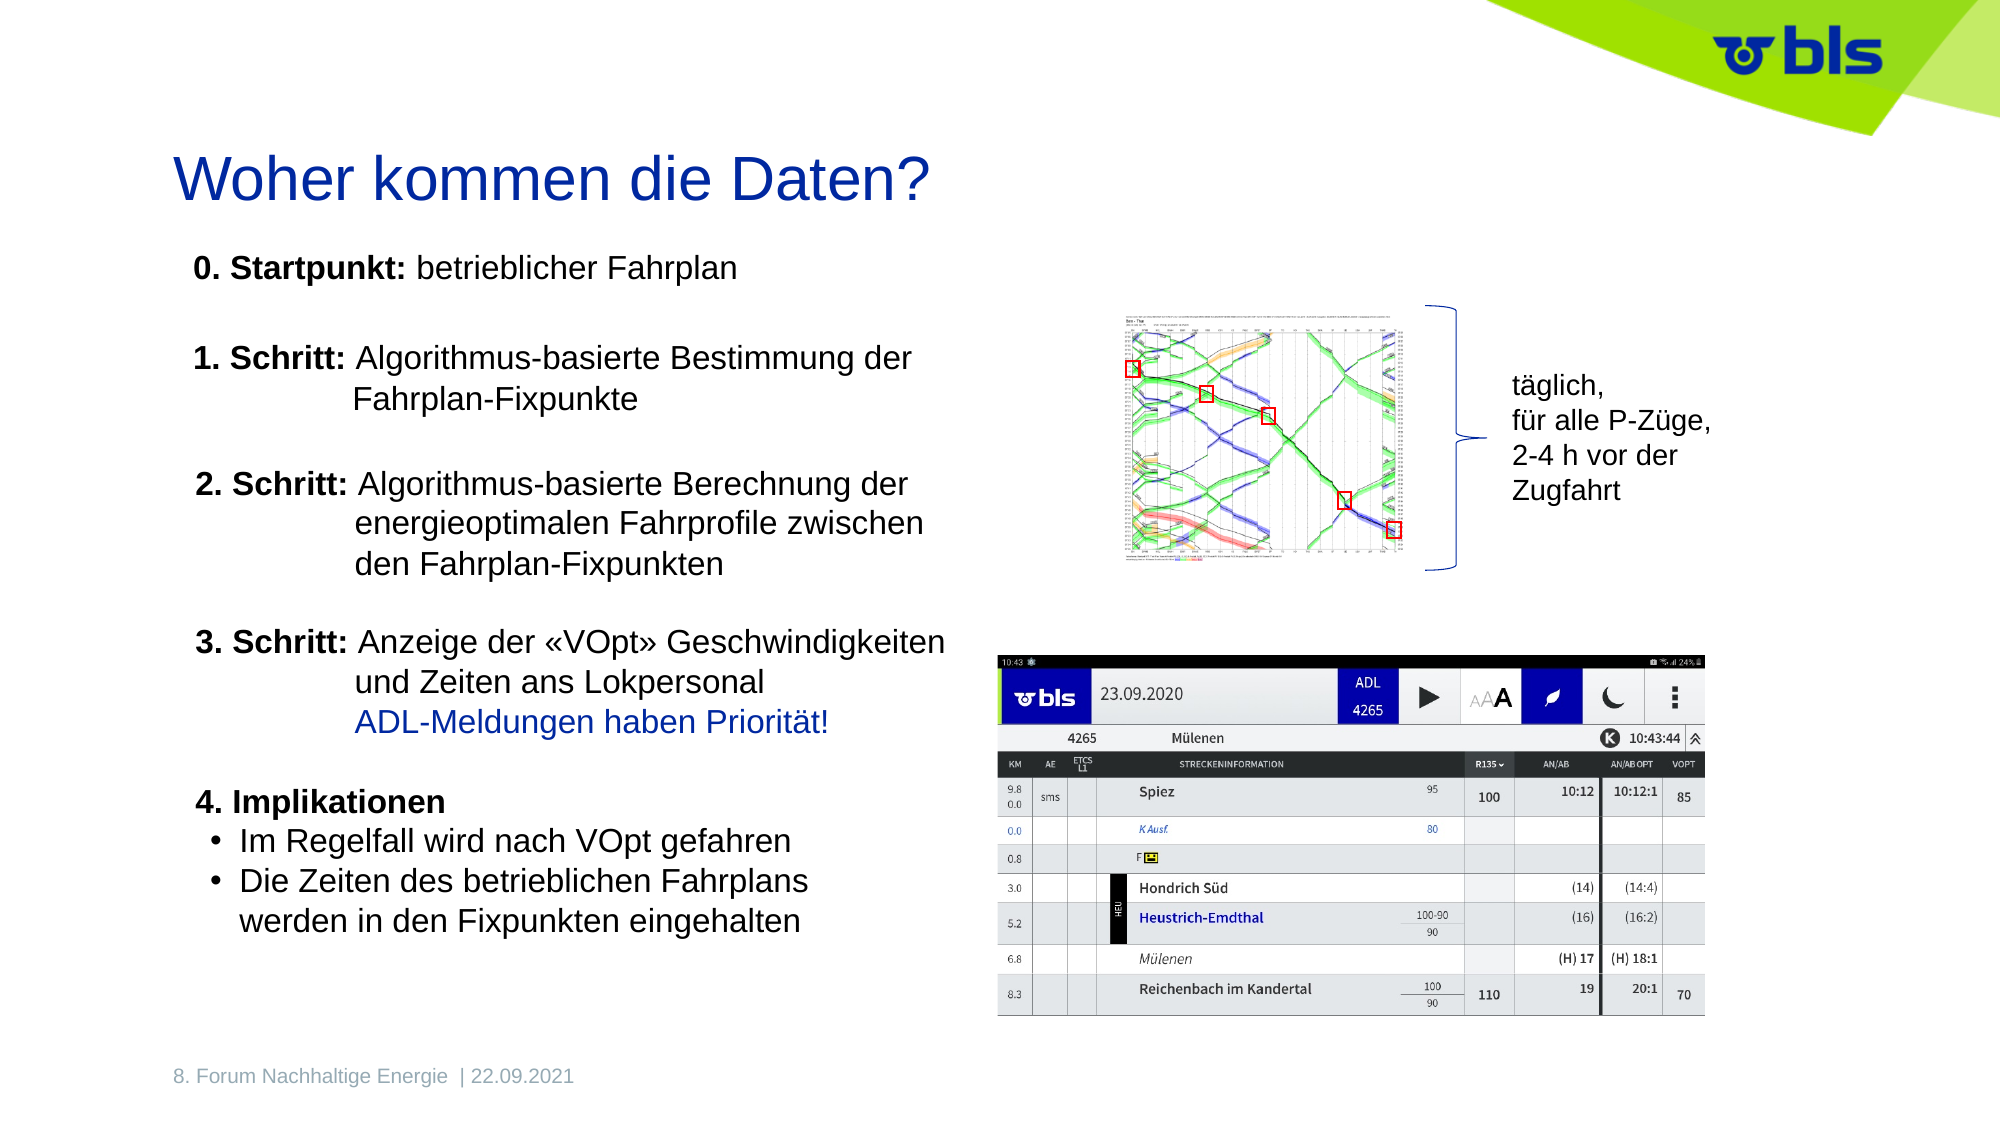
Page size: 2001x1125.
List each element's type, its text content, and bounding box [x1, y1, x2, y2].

text_box 2. Schritt: Algorithmus-basierte Berechnung der energieoptimalen Fahrprofile zwischen den Fahrplan-Fixpunkten [180, 454, 963, 589]
text_box 0. Startpunkt: betrieblicher Fahrplan [178, 238, 963, 294]
text_box 4. Implikationen Im Regelfall wird nach VOpt gefahren Die Zeiten des betrieblichen Fahrplans werden in den Fixpunkten eingehalten [180, 772, 997, 947]
text_box [1425, 305, 1488, 571]
text_box 1. Schritt: Algorithmus-basierte Bestimmung der Fahrplan-Fixpunkte [178, 329, 961, 424]
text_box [1122, 314, 1405, 563]
text_box täglich, für alle P-Züge, 2-4 h vor der Zugfahrt [1497, 359, 1736, 514]
text_box 3. Schritt: Anzeige der «VOpt» Geschwindigkeiten und Zeiten ans Lokpersonal ADL-Meldungen haben Priorität! [180, 612, 1041, 748]
picture [997, 655, 1705, 1016]
title Woher kommen die Daten? [173, 137, 1869, 280]
footer 8. Forum Nachhaltige Energie | 22.09.2021 [173, 1062, 807, 1091]
picture [1486, 0, 2000, 136]
